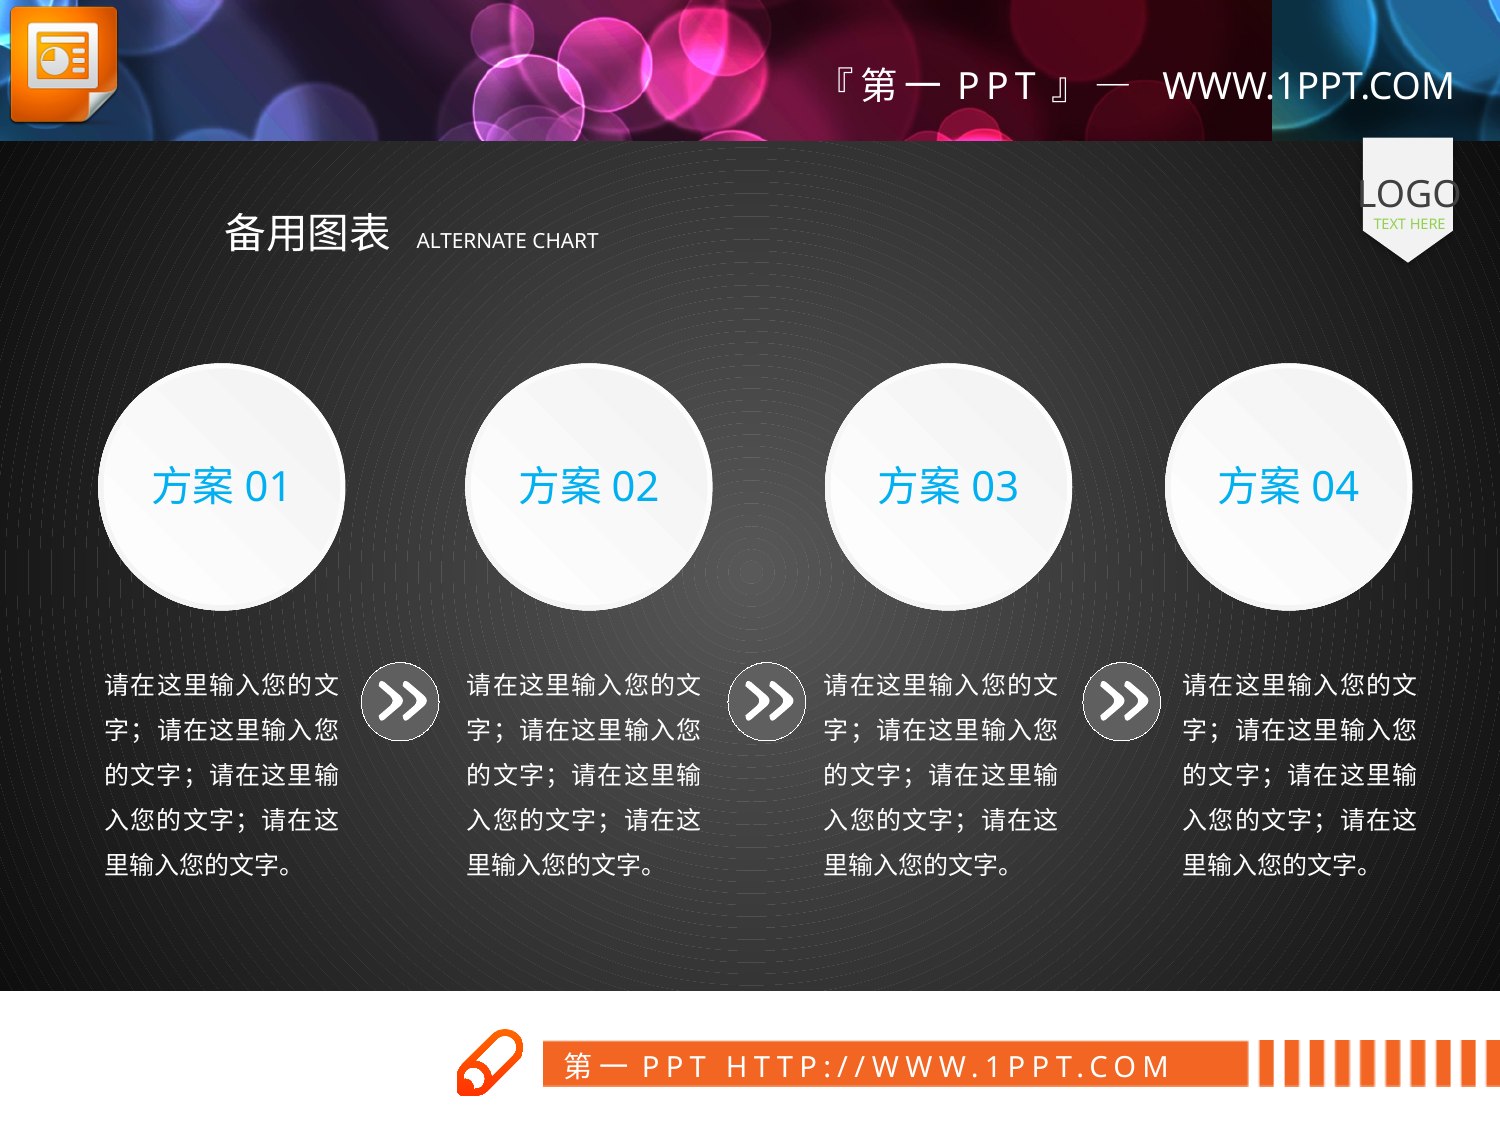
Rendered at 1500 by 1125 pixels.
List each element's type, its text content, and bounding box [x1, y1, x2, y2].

text_box 请在这里输入您的文字；请在这里输入您的文字；请在这里输入您的文字；请在这里输入您的文字。 [812, 649, 1070, 885]
picture [0, 0, 1500, 141]
picture [543, 1040, 1500, 1087]
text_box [1082, 662, 1161, 742]
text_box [465, 362, 713, 611]
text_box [1164, 362, 1413, 611]
text_box 备用图表 [213, 200, 403, 263]
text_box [824, 362, 1073, 611]
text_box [361, 662, 440, 742]
text_box 请在这里输入您的文字；请在这里输入您的文字；请在这里输入您的文字；请在这里输入您的文字。 [455, 649, 713, 885]
text_box 请在这里输入您的文字；请在这里输入您的文字；请在这里输入您的文字；请在这里输入您的文字。 [93, 649, 351, 885]
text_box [727, 662, 806, 742]
text_box 请在这里输入您的文字；请在这里输入您的文字；请在这里输入您的文字；请在这里输入您的文字。 [1171, 649, 1429, 885]
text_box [1355, 137, 1463, 263]
text_box ALTERNATE CHART [405, 221, 852, 258]
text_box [98, 362, 346, 611]
